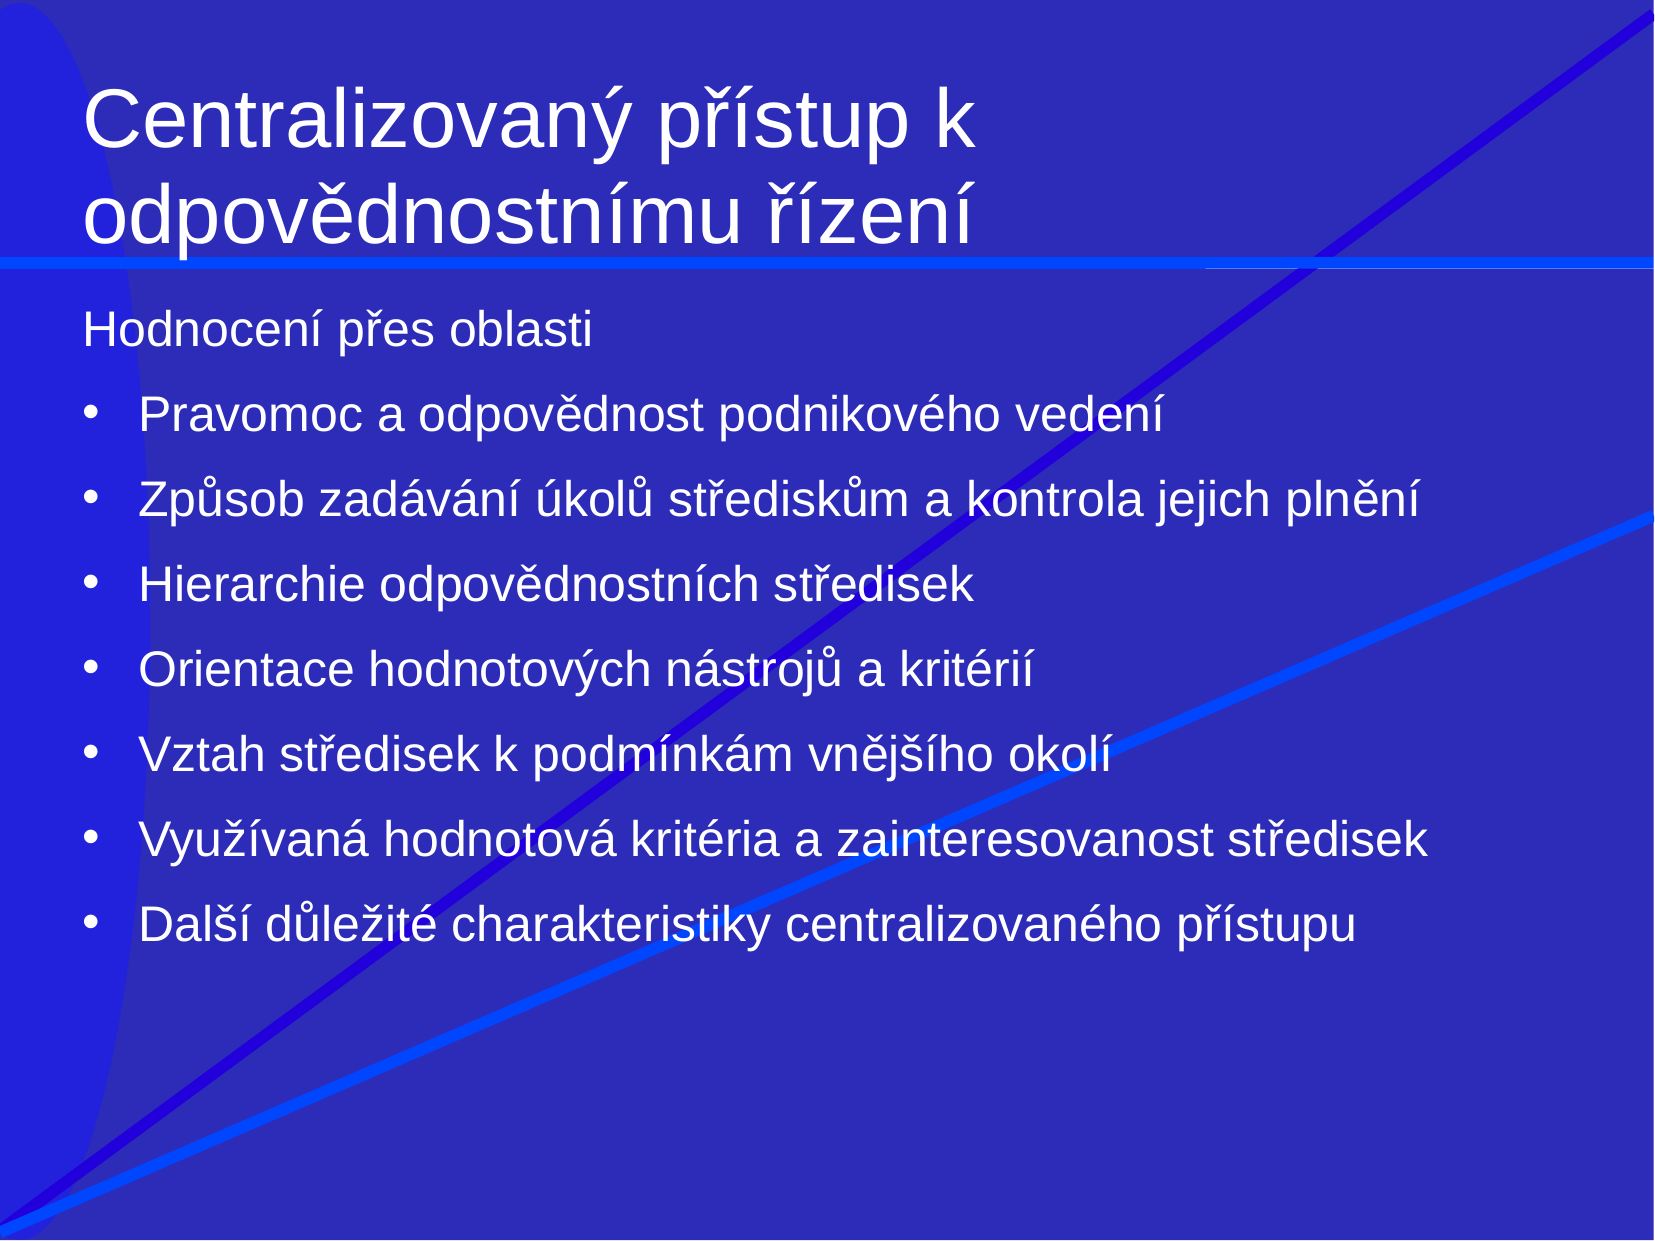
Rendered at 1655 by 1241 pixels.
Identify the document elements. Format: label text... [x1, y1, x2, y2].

text_box Hodnocení přes oblasti Pravomoc a odpovědnost podnikového vedení Způsob zadávání úkolů střediskům a kontrola jejich plnění Hierarchie odpovědnostních středisek Orientace hodnotových nástrojů a kritérií Vztah středisek k podmínkám vnějšího okolí Využívaná hodnotová kritéria a zainteresovanost středisek Další důležité charakteristiky centralizovaného přístupu [80, 296, 1432, 952]
title Centralizovaný přístup k odpovědnostnímu řízení [80, 67, 1574, 275]
